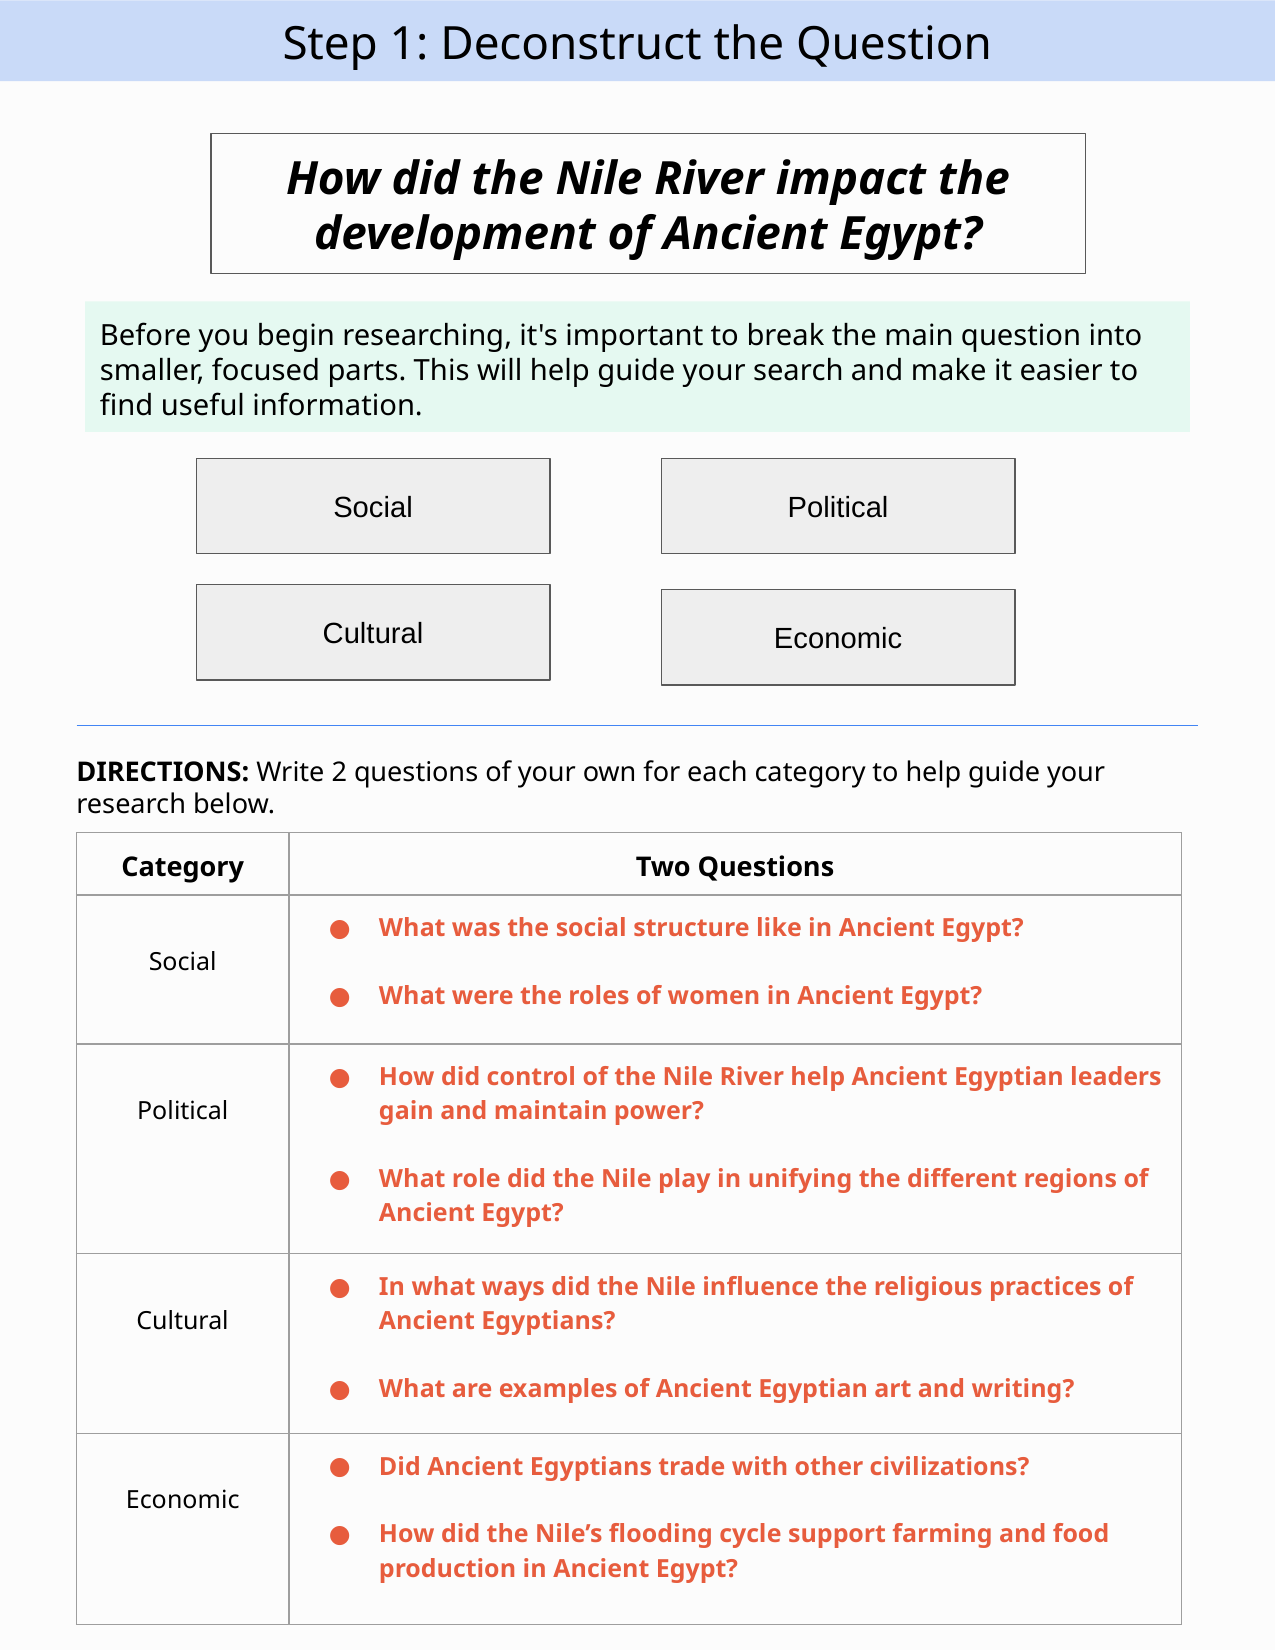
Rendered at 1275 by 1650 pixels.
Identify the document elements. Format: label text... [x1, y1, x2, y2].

text_box Cultural [196, 584, 550, 680]
text_box DIRECTIONS: Write 2 questions of your own for each category to help guide your research below. [61, 739, 1236, 834]
text_box How did the Nile River impact the development of Ancient Egypt? [210, 133, 1086, 274]
text_box Political [661, 458, 1015, 554]
table_cell Did Ancient Egyptians trade with other civilizations? How did the Nile’s flooding cycle support farming and food production in Ancient Egypt? [290, 1434, 1181, 1624]
table_cell Political [77, 1045, 288, 1253]
table_cell In what ways did the Nile influence the religious practices of Ancient Egyptians? What are examples of Ancient Egyptian art and writing? [290, 1254, 1181, 1433]
table_cell Economic [77, 1434, 288, 1624]
table_header Category [77, 833, 288, 894]
text_box Social [196, 458, 550, 554]
table_cell How did control of the Nile River help Ancient Egyptian leaders gain and maintain power? What role did the Nile play in unifying the different regions of Ancient Egypt? [290, 1045, 1181, 1253]
text_box Before you begin researching, it's important to break the main question into smaller, focused parts. This will help guide your search and make it easier to find useful information. [85, 301, 1190, 432]
table_cell Social [77, 896, 288, 1043]
table_cell What was the social structure like in Ancient Egypt? What were the roles of women in Ancient Egypt? [290, 896, 1181, 1043]
text_box Economic [661, 589, 1015, 685]
table_header Two Questions [290, 833, 1181, 894]
text_box Step 1: Deconstruct the Question [0, 0, 1275, 82]
table_cell Cultural [77, 1254, 288, 1433]
